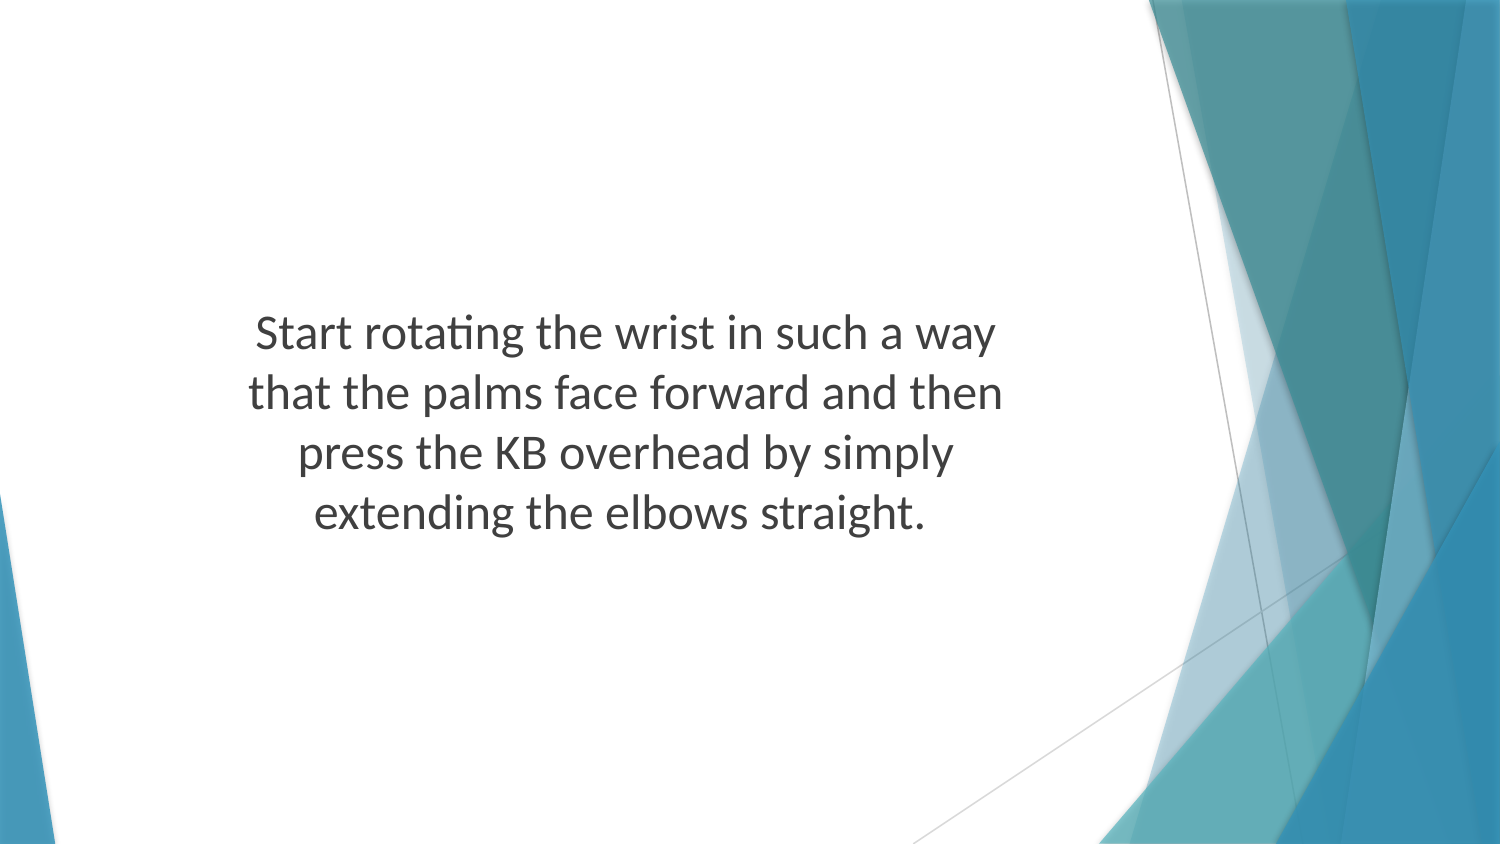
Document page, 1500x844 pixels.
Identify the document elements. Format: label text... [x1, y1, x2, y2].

list Start rotating the wrist in such a way that the palms face forward and then press the KB overhead by simply extending the elbows straight. [230, 291, 1022, 635]
